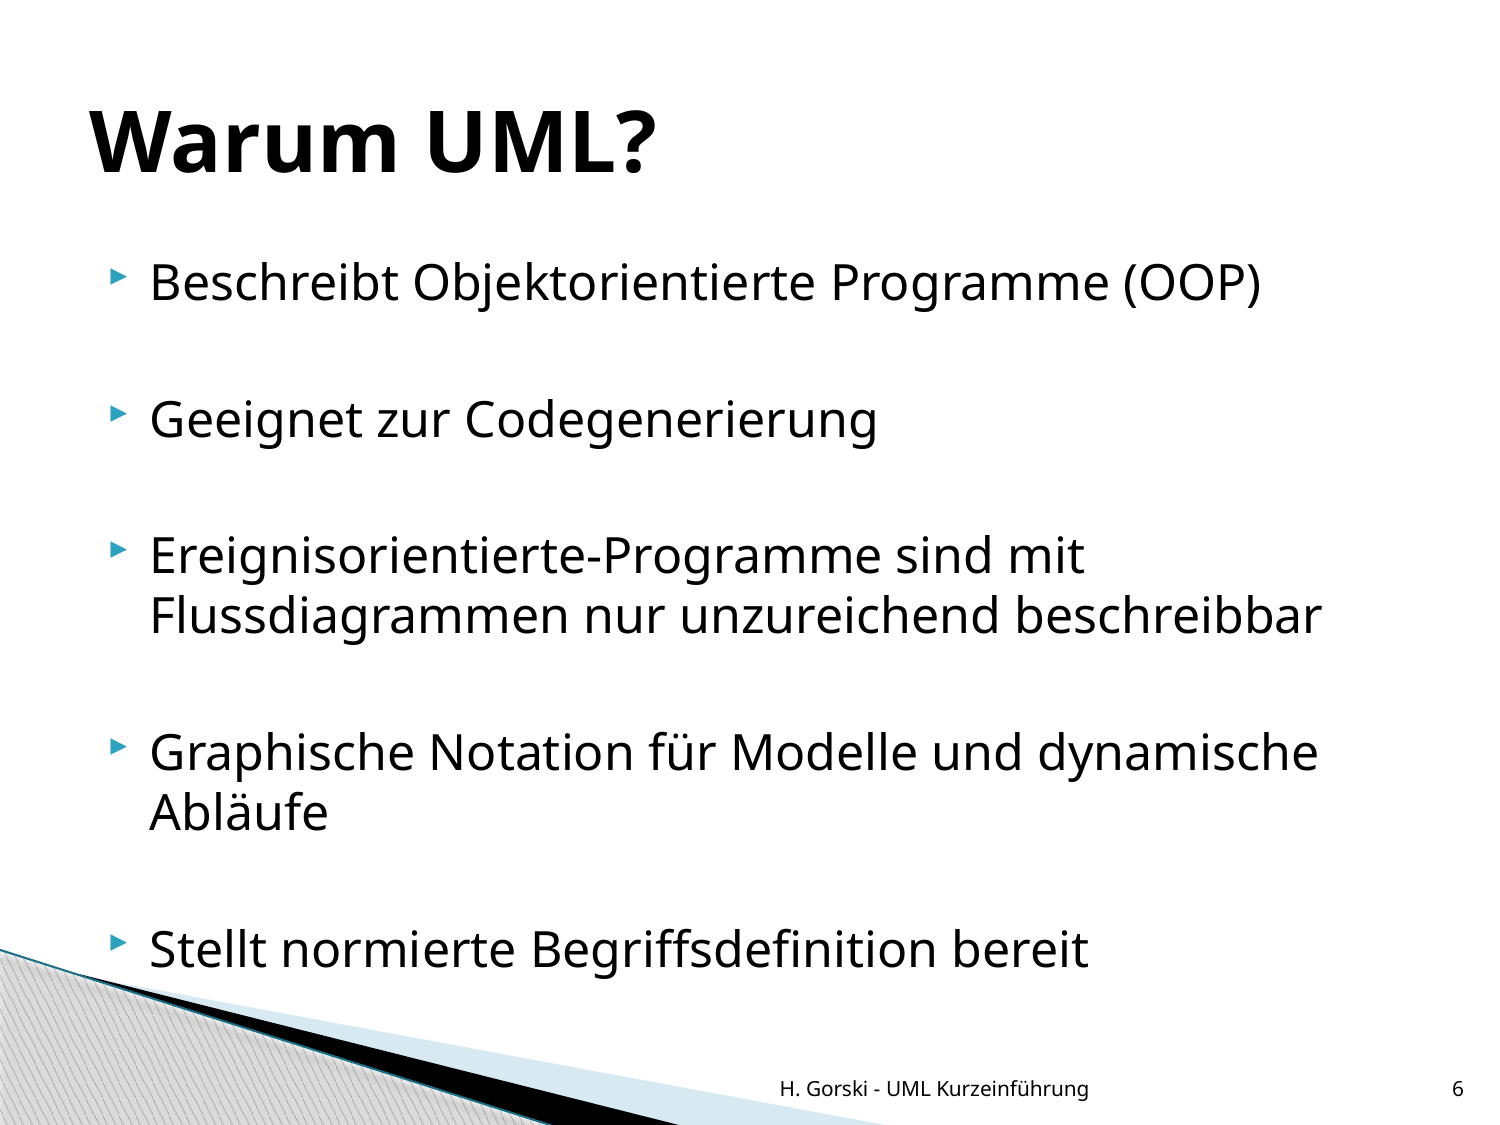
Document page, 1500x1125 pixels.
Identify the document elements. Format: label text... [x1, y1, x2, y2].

slide_number 6 [1418, 1051, 1479, 1112]
list Beschreibt Objektorientierte Programme (OOP) Geeignet zur Codegenerierung Ereignisorientierte-Programme sind mit Flussdiagrammen nur unzureichend beschreibbar Graphische Notation für Modelle und dynamische Abläufe Stellt normierte Begriffsdefinition bereit [75, 243, 1425, 986]
title Warum UML? [75, 45, 1425, 233]
footer H. Gorski - UML Kurzeinführung [718, 1051, 1105, 1112]
